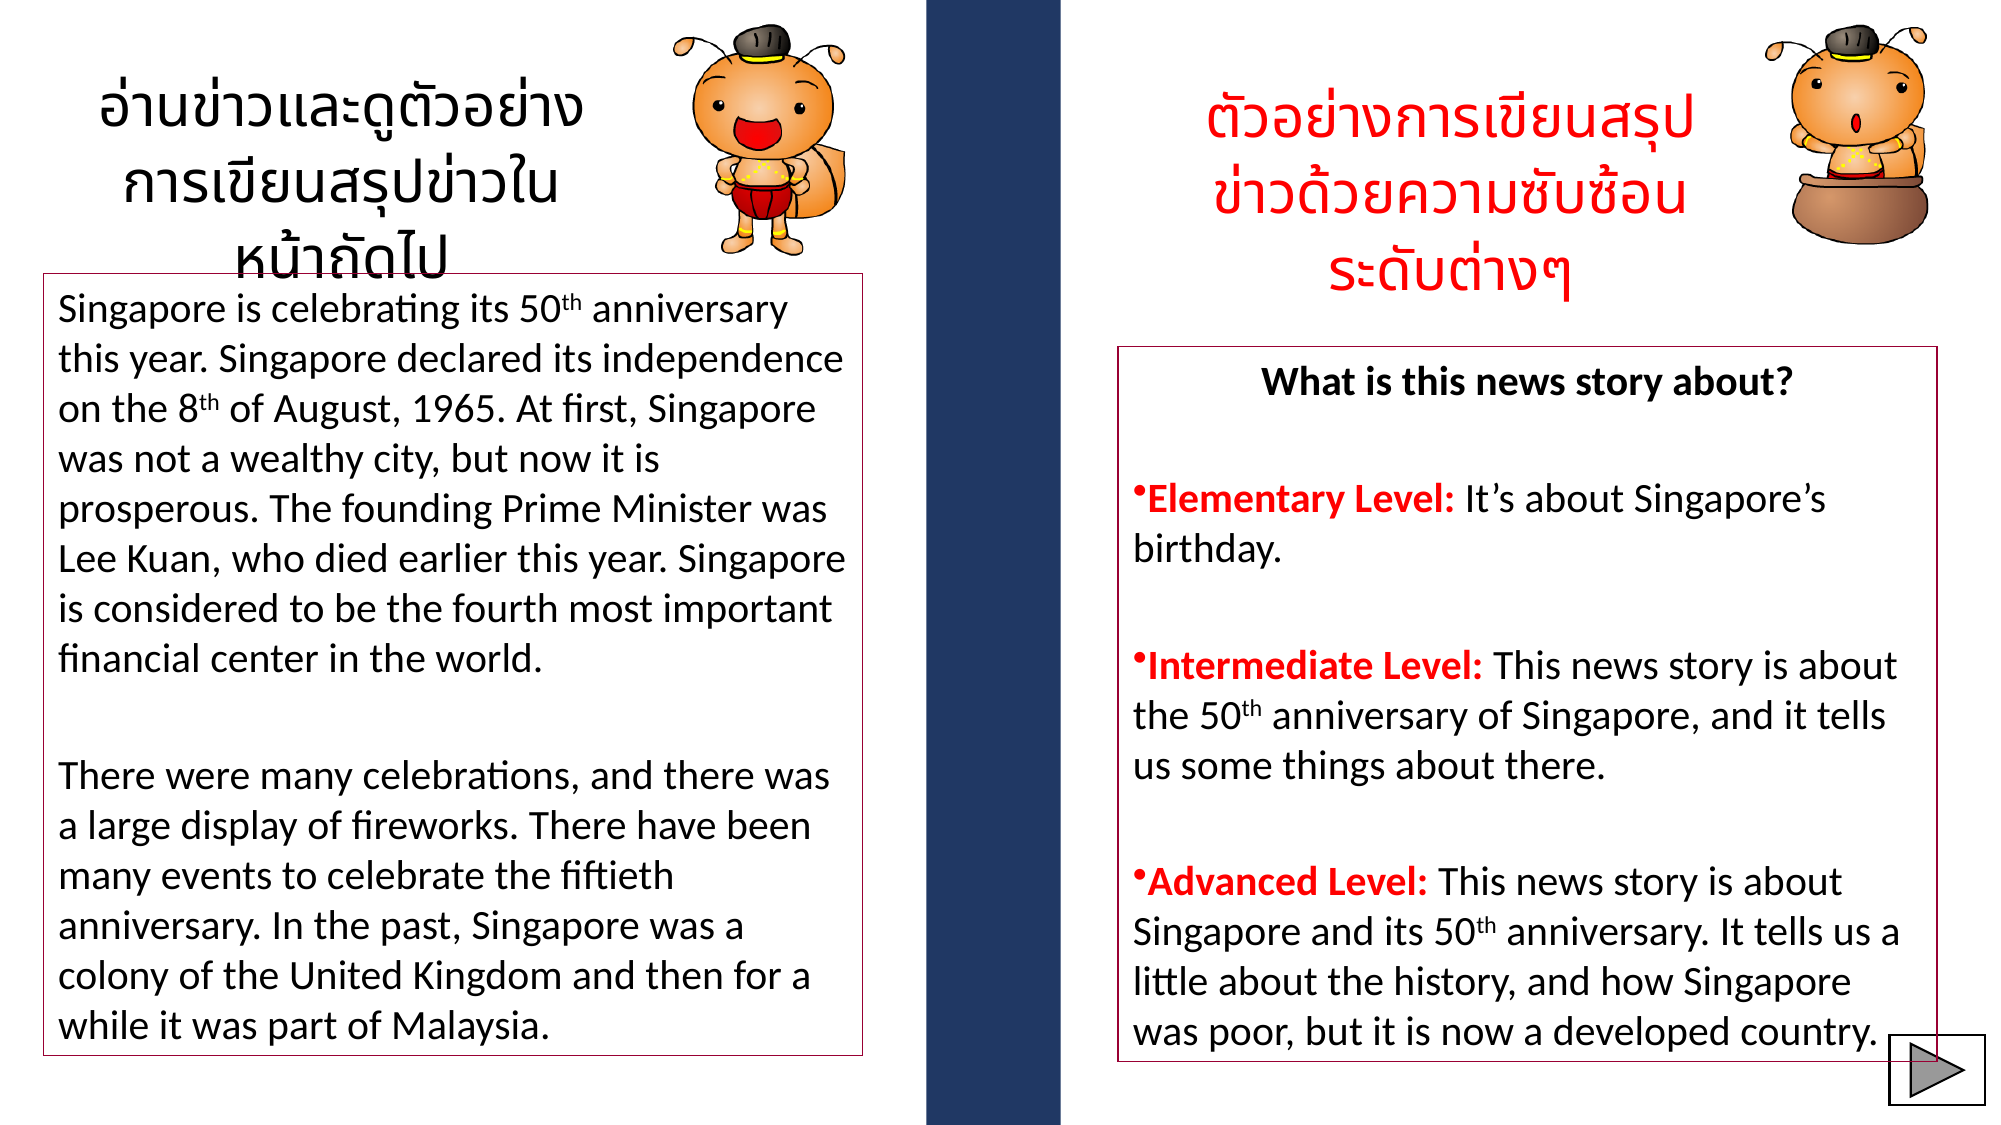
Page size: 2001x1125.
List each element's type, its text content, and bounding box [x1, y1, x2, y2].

text_box Singapore is celebrating its 50th anniversary this year. Singapore declared its independence on the 8th of August, 1965. At first, Singapore was not a wealthy city, but now it is prosperous. The founding Prime Minister was Lee Kuan, who died earlier this year. Singapore is considered to be the fourth most important financial center in the world. There were many celebrations, and there was a large display of fireworks. There have been many events to celebrate the fiftieth anniversary. In the past, Singapore was a colony of the United Kingdom and then for a while it was part of Malaysia. [43, 273, 863, 1056]
text_box [925, 0, 1062, 1125]
text_box [1888, 1034, 1986, 1106]
table_header ตัวอย่างการเขียนสรุปข่าวด้วยความซับซ้อนระดับต่างๆ [1172, 78, 1730, 346]
picture [1733, 0, 1982, 269]
picture [632, 0, 895, 289]
table_header อ่านข่าวและดูตัวอย่างการเขียนสรุปข่าวในหน้าถัดไป [66, 67, 618, 273]
text_box What is this news story about? Elementary Level: It’s about Singapore’s birthday. Intermediate Level: This news story is about the 50th anniversary of Singapore, and it tells us some things about there. Advanced Level: This news story is about Singapore and its 50th anniversary. It tells us a little about the history, and how Singapore was poor, but it is now a developed country. [1118, 346, 1938, 1062]
